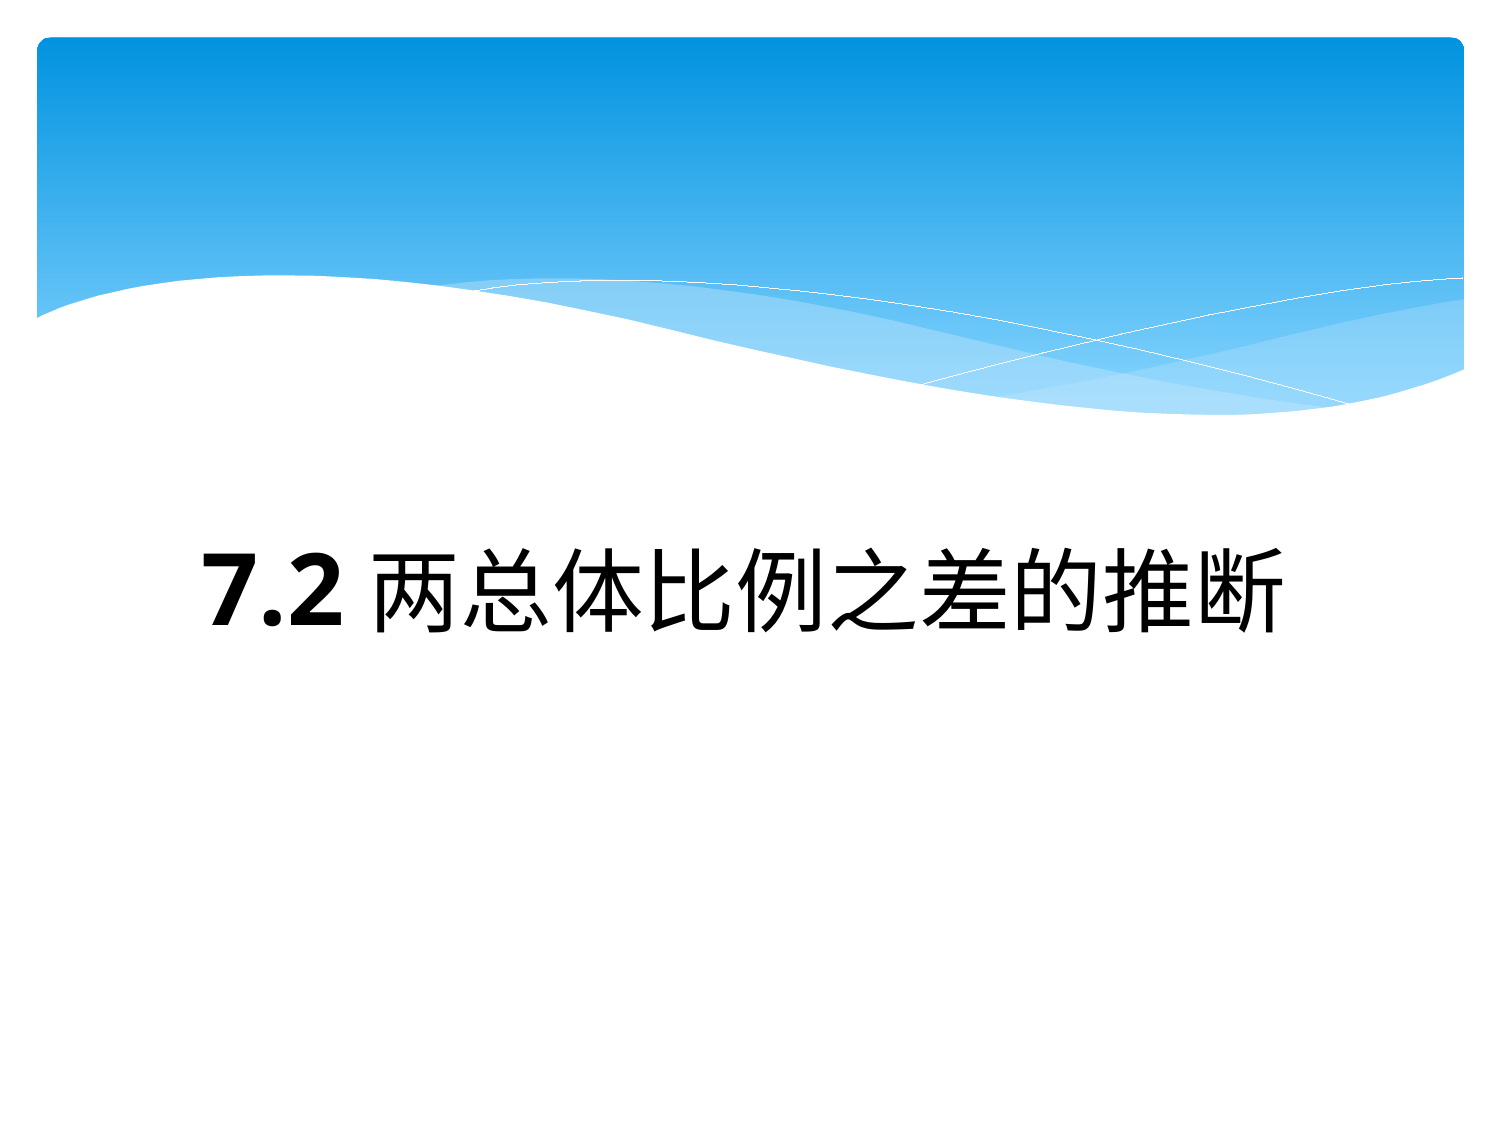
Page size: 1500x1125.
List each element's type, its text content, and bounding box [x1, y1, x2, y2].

list 7.2两总体比例之差的推断 [100, 302, 1388, 869]
